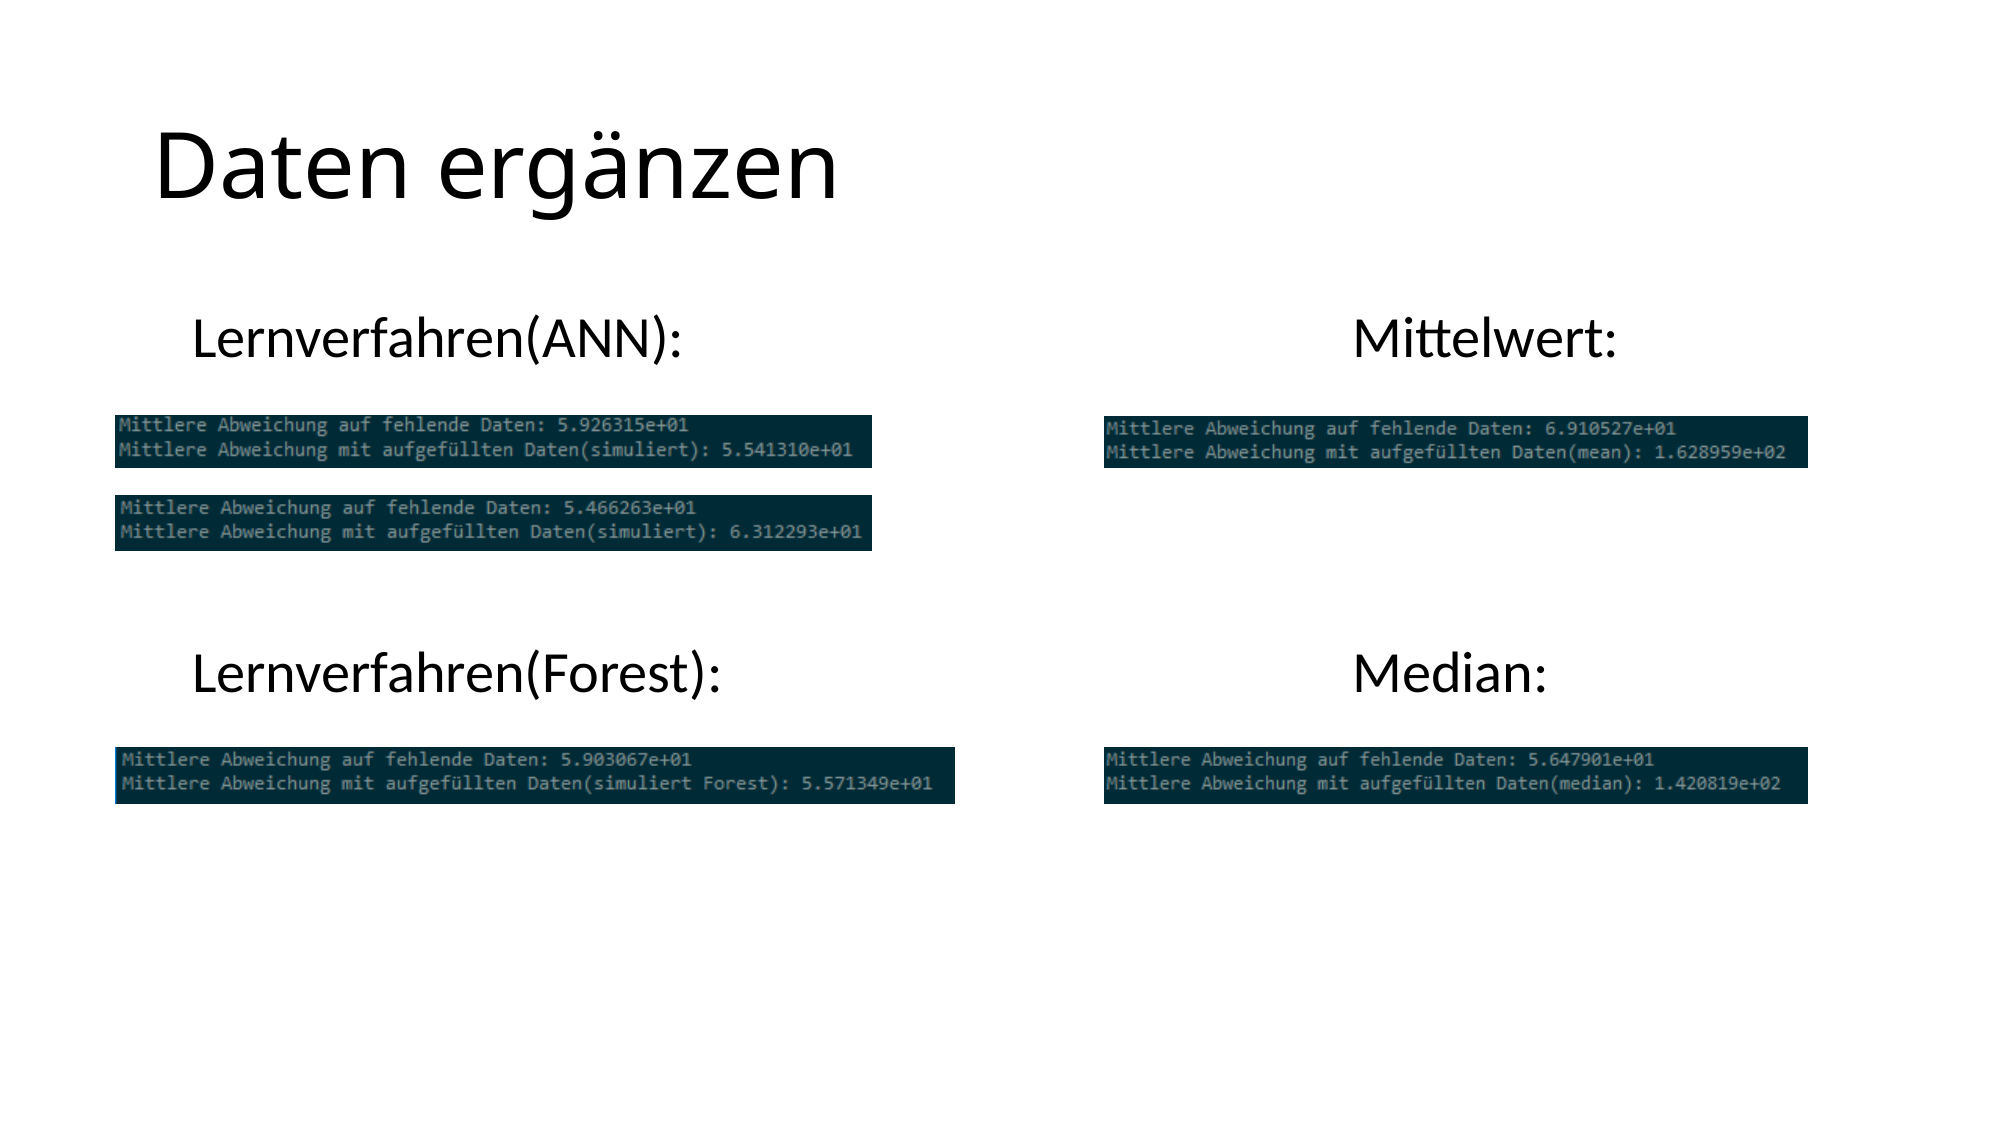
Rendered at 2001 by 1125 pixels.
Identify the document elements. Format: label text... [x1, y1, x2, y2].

picture [383, 441, 414, 456]
picture [288, 752, 330, 770]
picture [776, 525, 784, 538]
picture [417, 417, 425, 431]
picture [143, 417, 174, 431]
picture [145, 501, 164, 514]
picture [614, 418, 623, 431]
picture [1107, 422, 1118, 434]
picture [631, 501, 641, 514]
picture [1151, 775, 1159, 789]
picture [1362, 752, 1369, 765]
picture [555, 525, 563, 538]
picture [221, 524, 265, 538]
picture [515, 422, 535, 431]
picture [549, 443, 557, 456]
picture [179, 756, 210, 765]
picture [352, 441, 360, 456]
picture [661, 777, 691, 789]
picture [178, 529, 198, 538]
picture [1403, 449, 1424, 463]
picture [836, 777, 845, 789]
picture [1502, 425, 1523, 434]
list Lernverfahren(ANN): Mittelwert: Lernverfahren(Forest): Median: [137, 299, 1863, 1014]
picture [135, 529, 142, 538]
picture [1130, 446, 1150, 458]
picture [366, 752, 374, 765]
picture [394, 417, 415, 431]
picture [745, 443, 765, 456]
picture [421, 529, 442, 542]
picture [475, 775, 483, 789]
picture [671, 753, 691, 765]
picture [588, 524, 595, 542]
picture [1529, 777, 1558, 794]
picture [825, 777, 834, 789]
picture [366, 525, 374, 538]
picture [1340, 777, 1348, 789]
picture [1107, 753, 1117, 765]
picture [416, 446, 437, 461]
picture [1535, 446, 1544, 458]
picture [1206, 421, 1249, 434]
picture [443, 524, 452, 537]
picture [880, 777, 932, 789]
picture [1423, 775, 1443, 789]
picture [582, 441, 588, 461]
picture [1161, 780, 1191, 789]
picture [411, 524, 419, 537]
picture [664, 525, 695, 538]
picture [430, 756, 445, 765]
picture [581, 418, 590, 431]
picture [1107, 777, 1117, 789]
picture [1141, 753, 1148, 765]
picture [387, 775, 417, 789]
picture [1361, 775, 1390, 789]
picture [1456, 777, 1464, 789]
picture [454, 529, 464, 538]
picture [520, 505, 541, 514]
picture [1371, 752, 1391, 765]
picture [649, 755, 669, 765]
picture [1131, 422, 1139, 434]
picture [727, 780, 746, 789]
picture [1372, 421, 1380, 434]
picture [483, 443, 491, 456]
picture [1120, 752, 1127, 765]
picture [175, 446, 207, 456]
picture [1326, 449, 1337, 458]
picture [446, 752, 473, 765]
picture [526, 443, 546, 456]
picture [268, 752, 275, 765]
picture [518, 756, 538, 765]
picture [1656, 446, 1665, 458]
picture [1626, 776, 1631, 794]
picture [1677, 446, 1687, 458]
picture [779, 443, 787, 456]
picture [565, 501, 574, 514]
picture [384, 417, 393, 431]
picture [1251, 444, 1260, 458]
picture [1456, 753, 1475, 765]
picture [133, 422, 141, 431]
picture [1569, 446, 1574, 461]
picture [558, 446, 579, 456]
picture [789, 443, 798, 456]
picture [355, 776, 363, 789]
picture [442, 775, 450, 789]
picture [772, 776, 778, 794]
picture [123, 777, 133, 789]
picture [1255, 752, 1272, 765]
picture [179, 780, 210, 789]
picture [1625, 444, 1631, 463]
picture [1470, 422, 1490, 434]
picture [1688, 777, 1717, 789]
picture [419, 780, 440, 794]
picture [619, 529, 641, 538]
picture [1185, 425, 1194, 434]
picture [636, 441, 644, 456]
picture [625, 418, 688, 431]
picture [1580, 422, 1588, 434]
picture [158, 753, 165, 765]
picture [1163, 449, 1172, 458]
picture [1582, 753, 1601, 765]
picture [1350, 421, 1358, 434]
picture [1730, 777, 1780, 789]
picture [1676, 777, 1686, 789]
picture [268, 529, 275, 538]
picture [607, 753, 637, 765]
picture [643, 524, 651, 538]
picture [1371, 444, 1402, 458]
picture [1131, 753, 1137, 765]
picture [342, 780, 352, 789]
picture [219, 442, 261, 456]
picture [166, 441, 174, 456]
picture [488, 525, 497, 538]
picture [551, 777, 560, 789]
picture [1202, 752, 1243, 765]
picture [120, 443, 130, 456]
picture [532, 525, 552, 538]
picture [1246, 776, 1254, 789]
picture [1478, 753, 1485, 765]
picture [723, 443, 732, 456]
picture [1550, 753, 1570, 765]
picture [1182, 756, 1191, 765]
picture [585, 776, 591, 794]
picture [389, 500, 397, 513]
picture [178, 505, 198, 514]
picture [1613, 756, 1622, 765]
picture [169, 752, 177, 765]
picture [488, 501, 508, 514]
picture [1255, 776, 1273, 789]
picture [655, 529, 662, 538]
picture [274, 442, 327, 461]
picture [1655, 422, 1676, 434]
picture [432, 500, 475, 514]
picture [639, 753, 648, 765]
picture [1689, 446, 1709, 458]
picture [340, 417, 371, 431]
picture [1107, 444, 1128, 458]
picture [154, 443, 163, 456]
picture [530, 777, 549, 789]
picture [1130, 777, 1148, 789]
picture [1560, 776, 1601, 789]
picture [1339, 444, 1347, 458]
picture [483, 418, 513, 431]
picture [478, 524, 485, 538]
picture [1318, 780, 1328, 789]
picture [388, 752, 396, 765]
picture [1405, 421, 1413, 434]
picture [509, 501, 519, 514]
picture [123, 753, 133, 765]
picture [1646, 753, 1653, 765]
picture [1349, 446, 1358, 458]
picture [1646, 424, 1653, 434]
picture [1261, 445, 1315, 463]
picture [1293, 780, 1306, 794]
picture [1206, 444, 1249, 458]
picture [136, 776, 144, 789]
picture [133, 441, 141, 456]
picture [1151, 752, 1159, 765]
picture [222, 776, 264, 789]
picture [1514, 446, 1534, 458]
picture [1773, 777, 1780, 784]
picture [1711, 446, 1731, 458]
picture [168, 500, 175, 514]
picture [496, 780, 516, 789]
picture [765, 525, 773, 538]
picture [1330, 776, 1338, 789]
picture [1634, 425, 1643, 434]
picture [277, 524, 331, 542]
picture [486, 753, 505, 765]
picture [267, 776, 275, 789]
picture [1493, 422, 1501, 434]
picture [121, 525, 132, 538]
picture [1327, 425, 1347, 434]
picture [343, 756, 363, 765]
picture [145, 525, 164, 538]
picture [146, 777, 166, 789]
picture [1720, 777, 1727, 789]
picture [1153, 444, 1161, 458]
picture [1382, 421, 1402, 434]
picture [798, 525, 807, 538]
picture [803, 777, 812, 789]
picture [1625, 753, 1643, 765]
picture [438, 441, 447, 456]
picture [853, 525, 861, 538]
picture [143, 443, 152, 456]
picture [755, 525, 762, 537]
picture [1394, 752, 1400, 765]
picture [343, 529, 353, 538]
picture [565, 529, 585, 538]
picture [200, 505, 209, 514]
picture [1163, 425, 1172, 434]
picture [493, 446, 513, 456]
picture [1487, 756, 1501, 765]
picture [562, 753, 571, 765]
picture [1175, 425, 1183, 434]
picture [1502, 756, 1507, 765]
picture [264, 422, 272, 431]
picture [343, 500, 375, 514]
picture [219, 417, 261, 431]
picture [643, 501, 695, 514]
picture [657, 446, 666, 456]
picture [274, 417, 327, 436]
picture [222, 752, 265, 765]
picture [1624, 422, 1632, 434]
picture [135, 505, 142, 514]
picture [1425, 752, 1443, 765]
picture [787, 525, 795, 538]
picture [277, 500, 331, 518]
picture [221, 500, 265, 514]
picture [1466, 780, 1485, 789]
picture [264, 441, 272, 456]
picture [277, 776, 330, 794]
picture [450, 417, 469, 431]
picture [421, 752, 429, 765]
picture [175, 422, 207, 431]
picture [1498, 777, 1517, 789]
picture [799, 443, 852, 456]
picture [1120, 421, 1128, 434]
picture [277, 756, 285, 765]
picture [1175, 449, 1194, 458]
picture [1426, 444, 1468, 458]
picture [1293, 756, 1306, 770]
picture [1446, 775, 1454, 789]
picture [731, 527, 740, 538]
picture [1480, 449, 1501, 458]
picture [1546, 422, 1556, 434]
picture [1272, 757, 1290, 765]
picture [1341, 752, 1348, 765]
picture [399, 500, 419, 514]
picture [1252, 421, 1259, 434]
picture [486, 777, 494, 789]
picture [169, 775, 177, 789]
picture [1589, 422, 1610, 434]
picture [584, 753, 604, 765]
picture [1572, 753, 1580, 765]
picture [168, 524, 175, 538]
picture [700, 524, 705, 542]
picture [692, 442, 698, 461]
picture [1519, 777, 1527, 789]
picture [466, 524, 474, 538]
picture [587, 501, 629, 514]
picture [1246, 756, 1253, 765]
picture [1546, 449, 1566, 458]
picture [1733, 446, 1775, 458]
picture [472, 441, 480, 456]
picture [365, 777, 374, 789]
picture [1529, 753, 1538, 765]
picture [1604, 753, 1612, 765]
picture [1120, 776, 1127, 789]
picture [607, 775, 659, 789]
picture [464, 775, 472, 789]
picture [200, 529, 209, 538]
picture [669, 443, 688, 456]
picture [136, 752, 143, 765]
picture [759, 777, 768, 789]
picture [1142, 422, 1150, 434]
picture [452, 777, 462, 789]
picture [1569, 422, 1577, 434]
picture [339, 446, 349, 456]
picture [562, 780, 582, 789]
picture [362, 443, 371, 456]
picture [1777, 446, 1785, 458]
picture [1261, 421, 1315, 439]
picture [592, 418, 612, 431]
picture [768, 443, 776, 456]
picture [610, 529, 618, 538]
picture [1656, 777, 1664, 789]
picture [498, 529, 519, 538]
picture [1153, 421, 1161, 434]
picture [397, 752, 418, 765]
picture [427, 422, 447, 431]
picture [120, 418, 130, 431]
picture [388, 529, 408, 538]
picture [1415, 421, 1457, 434]
picture [1601, 449, 1621, 458]
picture [847, 777, 879, 789]
picture [1603, 780, 1622, 789]
picture [1161, 756, 1180, 765]
picture [356, 529, 364, 538]
picture [810, 525, 851, 538]
picture [1319, 756, 1338, 765]
picture [705, 777, 713, 789]
picture [603, 441, 634, 456]
picture [1392, 780, 1412, 794]
picture [1202, 776, 1243, 789]
picture [1414, 775, 1422, 789]
picture [147, 753, 154, 765]
picture [422, 500, 430, 514]
picture [1469, 446, 1479, 458]
picture [268, 505, 275, 514]
title Daten ergänzen [137, 59, 1863, 278]
picture [1272, 780, 1294, 789]
picture [714, 780, 724, 789]
picture [1613, 422, 1621, 434]
picture [509, 753, 515, 765]
picture [559, 418, 568, 431]
picture [1578, 449, 1599, 458]
picture [599, 529, 607, 538]
picture [1403, 756, 1422, 765]
picture [121, 501, 132, 514]
picture [647, 441, 655, 456]
picture [461, 441, 469, 456]
picture [449, 443, 458, 456]
